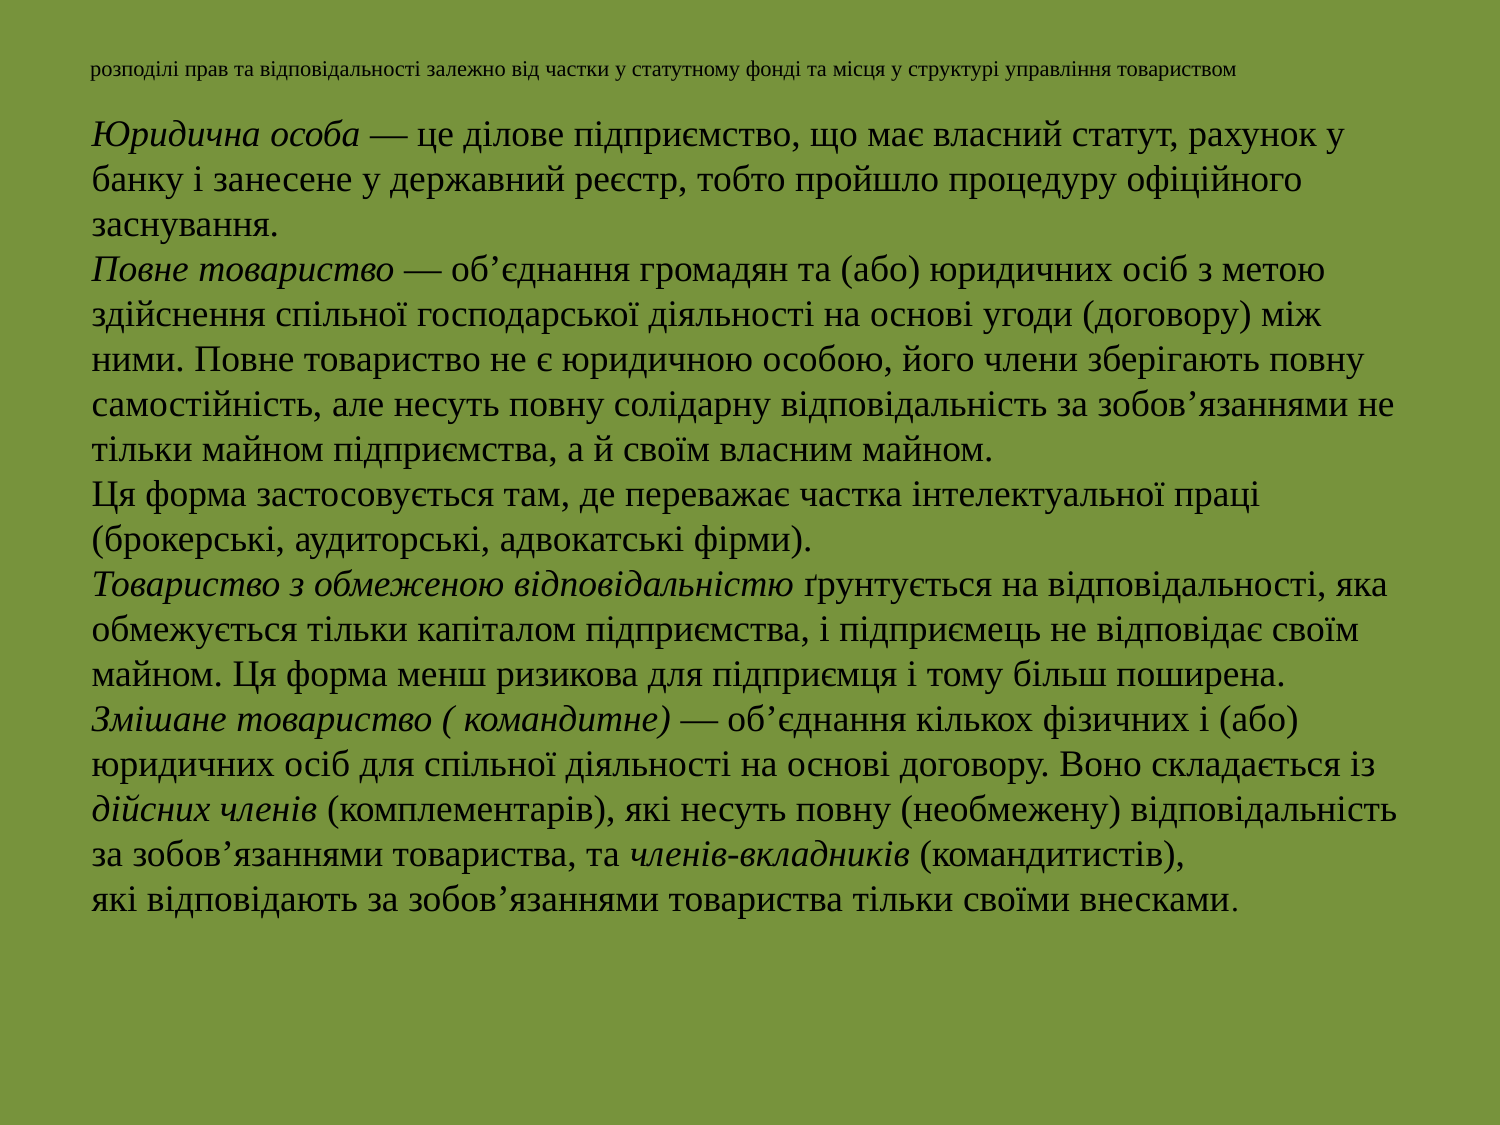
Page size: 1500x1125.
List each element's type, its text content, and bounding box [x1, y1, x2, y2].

title розподілі прав та відповідальності залежно від частки у статутному фонді та місця у структурі управління товариством [75, 45, 1425, 149]
list Юридична особа — це ділове підприємство, що має власний статут, рахунок у банку і занесене у державний реєстр, тобто пройшло процедуру офіційного заснування. Повне товариство — об’єднання громадян та (або) юридичних осіб з метою здійснення спільної господарської діяльності на основі угоди (договору) між ними. Повне товариство не є юридичною особою, його члени зберігають повну самостійність, але несуть повну солідарну відповідальність за зобов’язаннями не тільки майном підприємства, а й своїм власним майном. Ця форма застосовується там, де переважає частка інтелектуальної праці (брокерські, аудиторські, адвокатські фірми). Товариство з обмеженою відповідальністю ґрунтується на відповідальності, яка обмежується тільки капіталом підприємства, і підприємець не відповідає своїм майном. Ця форма менш ризикова для підприємця і тому більш поширена. Змішане товариство ( командитне) — об’єднання кількох фізичних і (або) юридичних осіб для спільної діяльності на основі договору. Воно складається із дійсних членів (комплементарів), які несуть повну (необмежену) відповідальність за зобов’язаннями товариства, та членів-вкладників (командитистів), які відповідають за зобов’язаннями товариства тільки своїми внесками. [76, 101, 1427, 1071]
